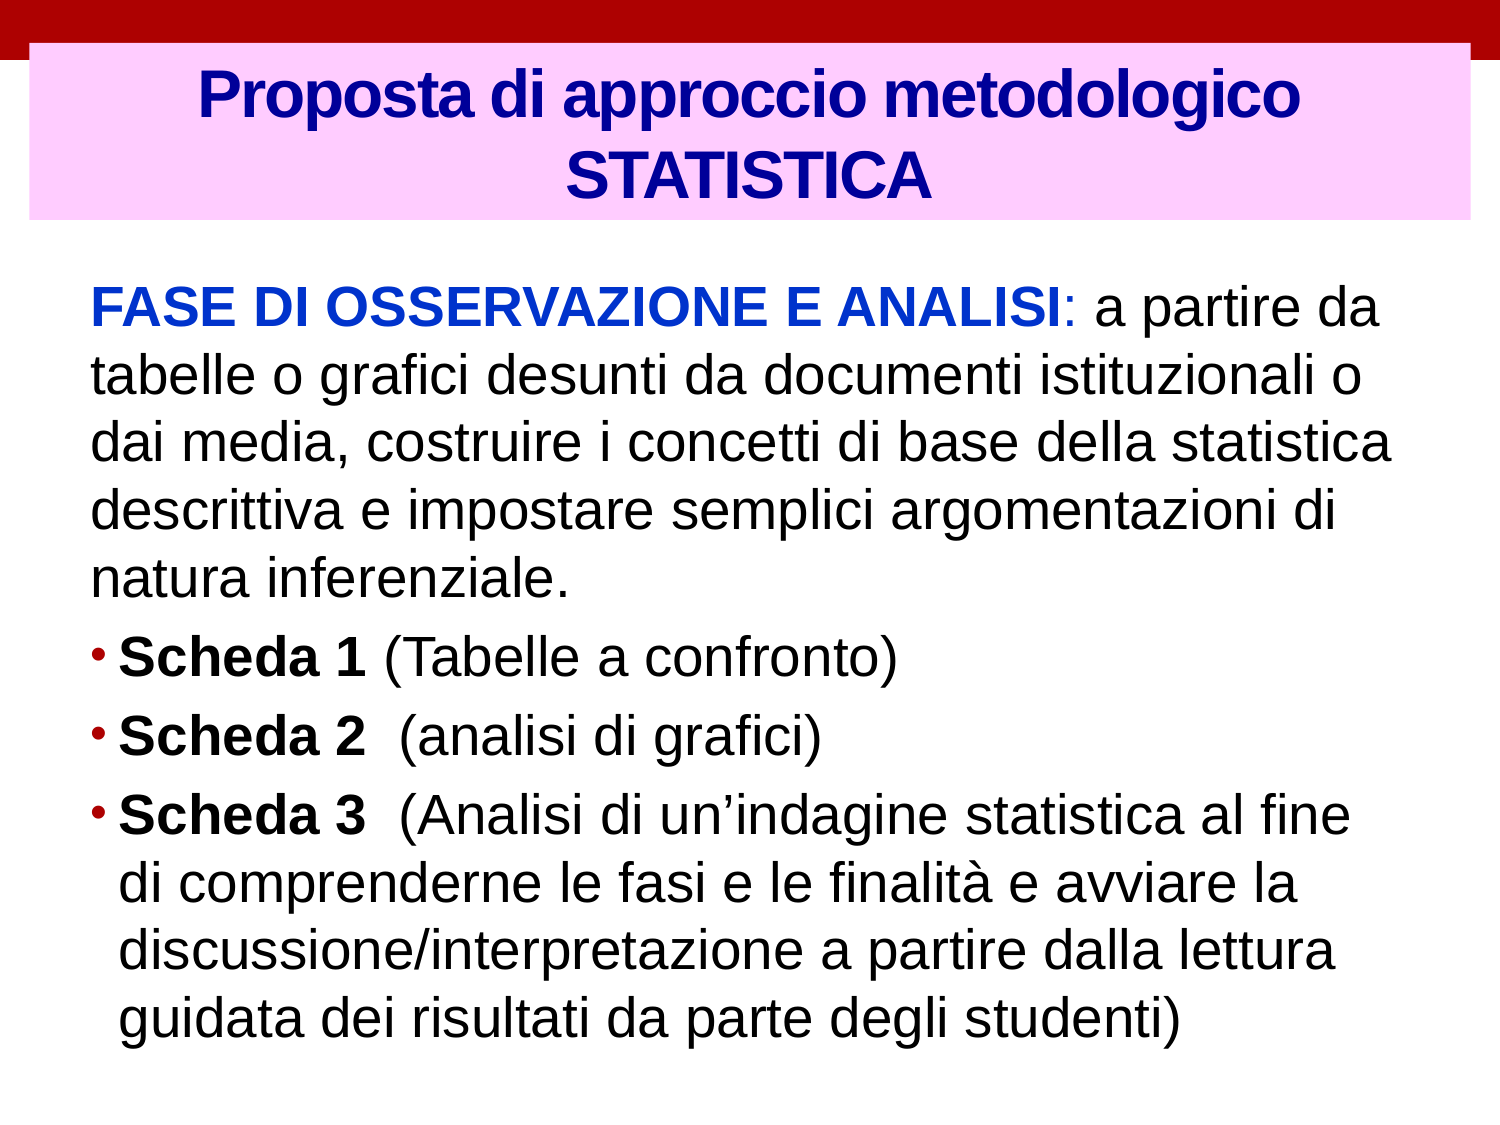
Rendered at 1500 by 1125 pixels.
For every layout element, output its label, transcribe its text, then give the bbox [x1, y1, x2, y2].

list FASE DI OSSERVAZIONE E ANALISI: a partire da tabelle o grafici desunti da documenti istituzionali o dai media, costruire i concetti di base della statistica descrittiva e impostare semplici argomentazioni di natura inferenziale. Scheda 1 (Tabelle a confronto) Scheda 2 (analisi di grafici) Scheda 3 (Analisi di un’indagine statistica al fine di comprenderne le fasi e le finalità e avviare la discussione/interpretazione a partire dalla lettura guidata dei risultati da parte degli studenti) [75, 262, 1425, 1063]
title Proposta di approccio metodologico STATISTICA [29, 42, 1471, 220]
